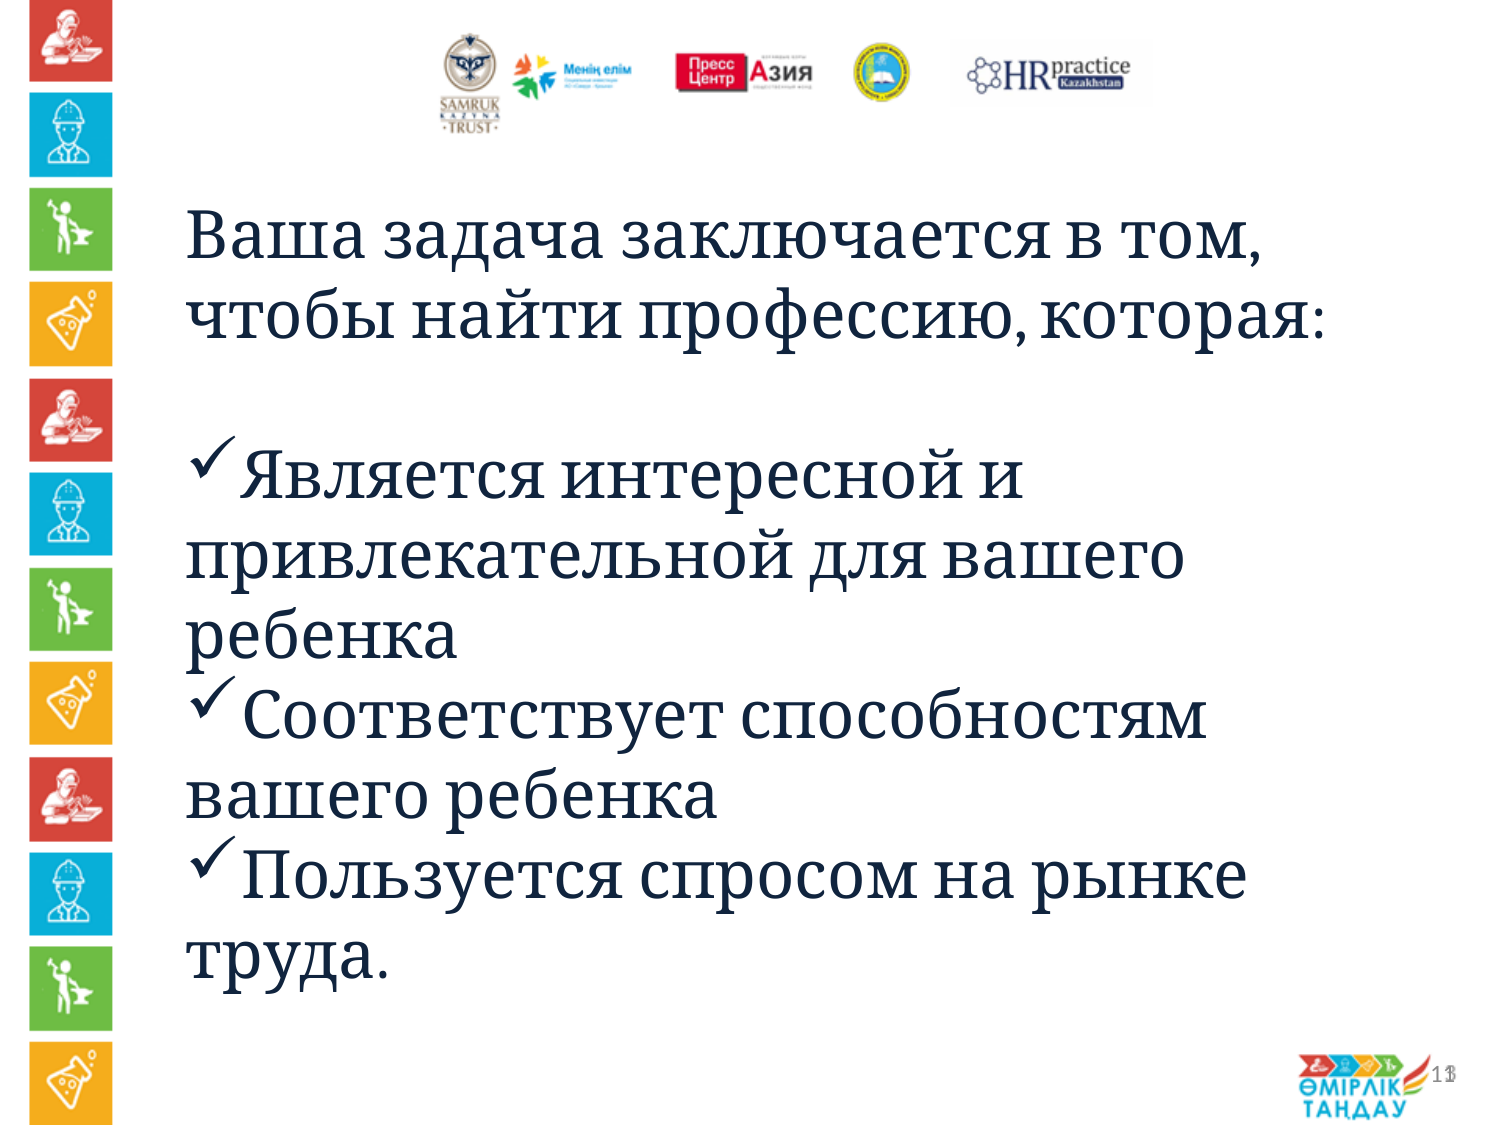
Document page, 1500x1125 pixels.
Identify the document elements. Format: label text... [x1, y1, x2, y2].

slide_number 11 [1074, 1042, 1471, 1103]
text_box Ваша задача заключается в том, чтобы найти профессию, которая: Является интересной и привлекательной для вашего ребенка Соответствует способностям вашего ребенка Пользуется спросом на рынке труда. [171, 184, 1424, 999]
picture [0, 0, 1500, 1125]
